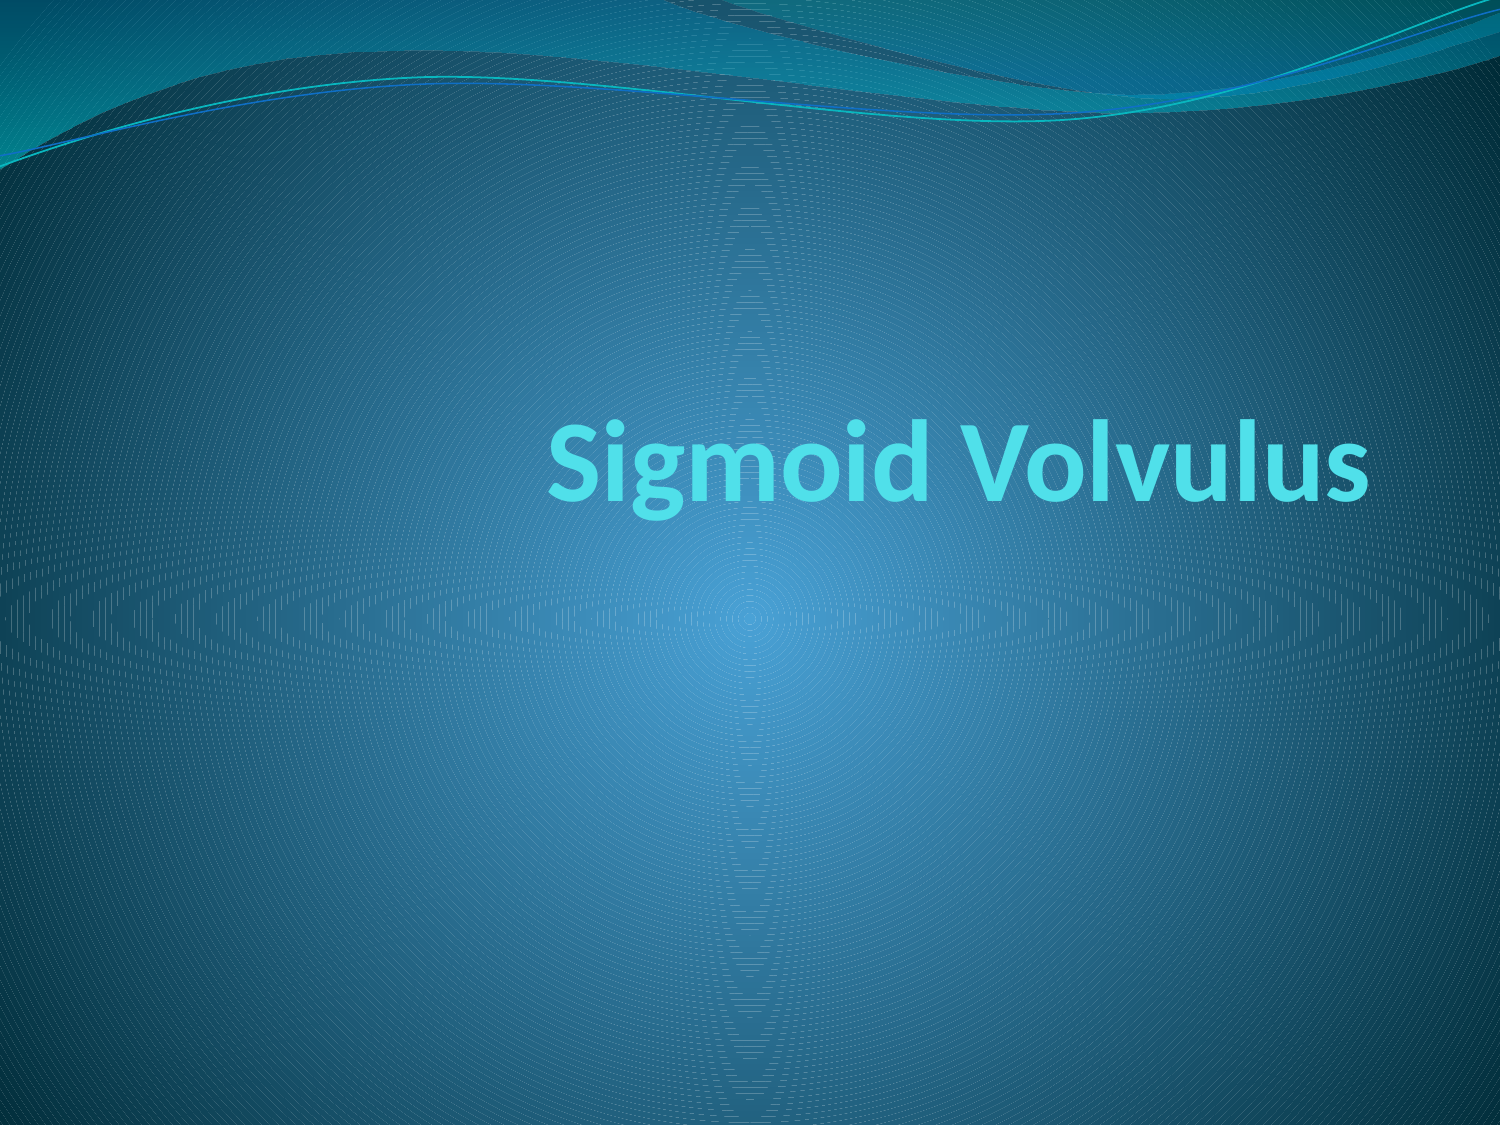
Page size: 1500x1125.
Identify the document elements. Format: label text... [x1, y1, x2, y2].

title Sigmoid Volvulus [87, 224, 1376, 525]
